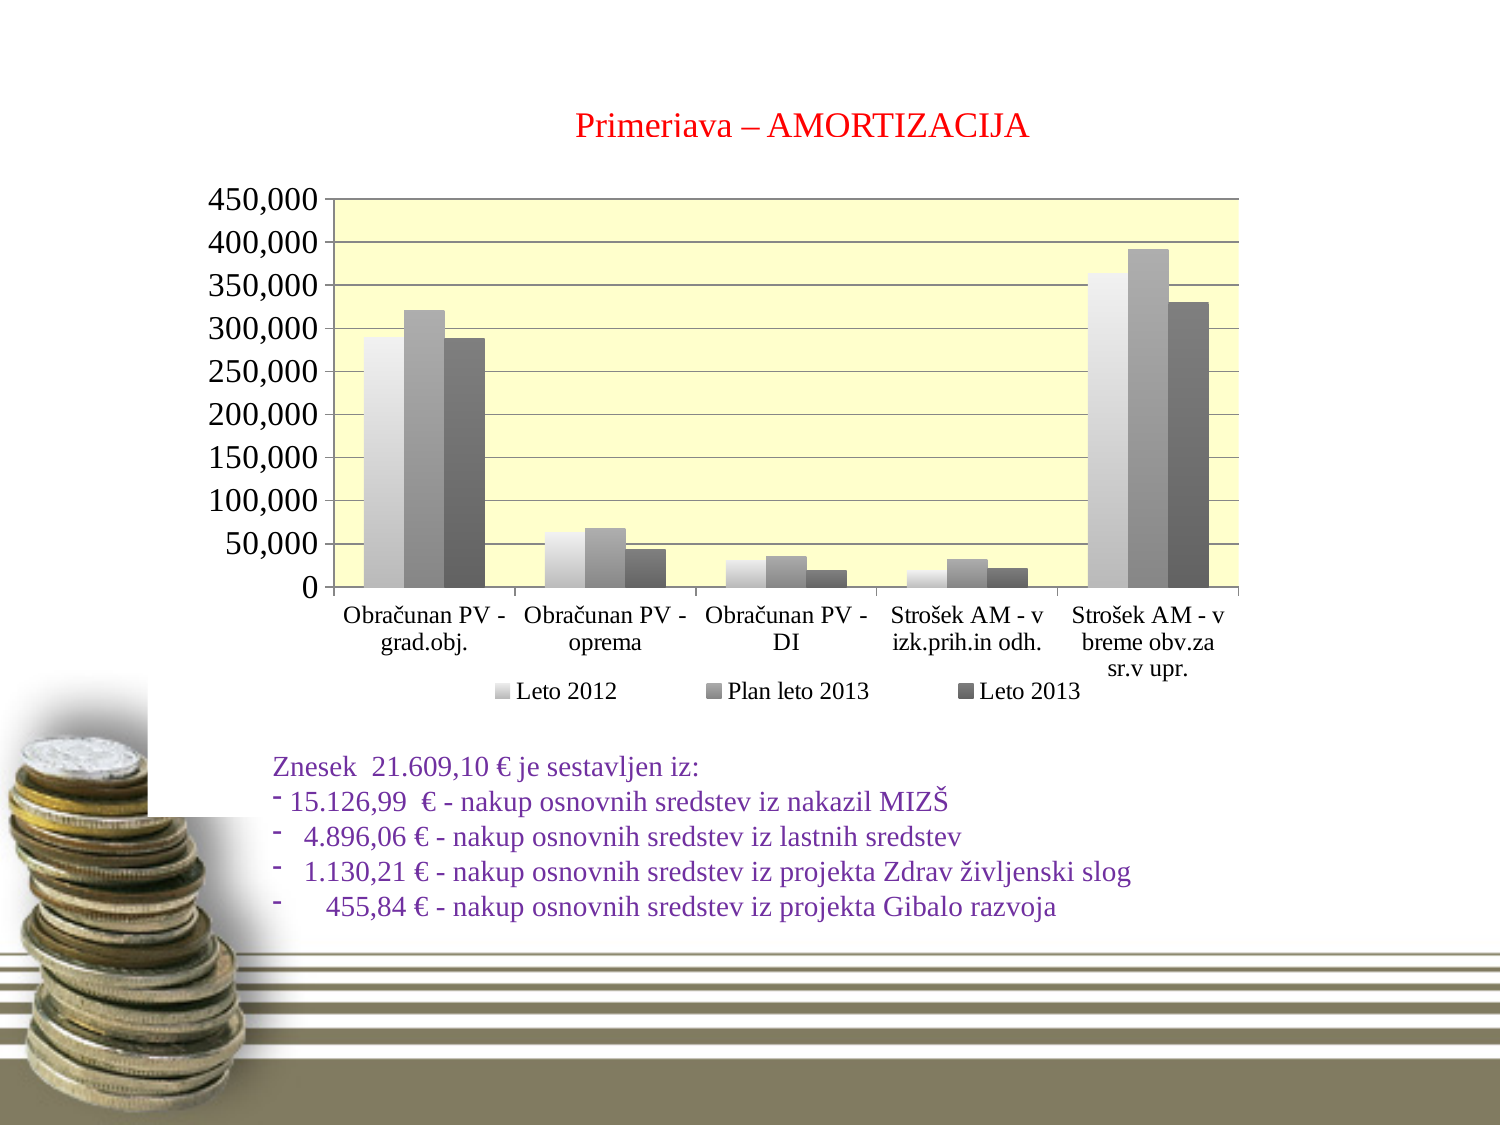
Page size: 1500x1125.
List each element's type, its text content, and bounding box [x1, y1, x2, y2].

chart [147, 136, 1344, 818]
title Primerjava – AMORTIZACIJA [234, 93, 1388, 223]
picture [0, 0, 1500, 1125]
text_box Znesek 21.609,10 € je sestavljen iz: 15.126,99 € - nakup osnovnih sredstev iz nakazil MIZŠ 4.896,06 € - nakup osnovnih sredstev iz lastnih sredstev 1.130,21 € - nakup osnovnih sredstev iz projekta Zdrav življenski slog 455,84 € - nakup osnovnih sredstev iz projekta Gibalo razvoja [257, 739, 1447, 930]
